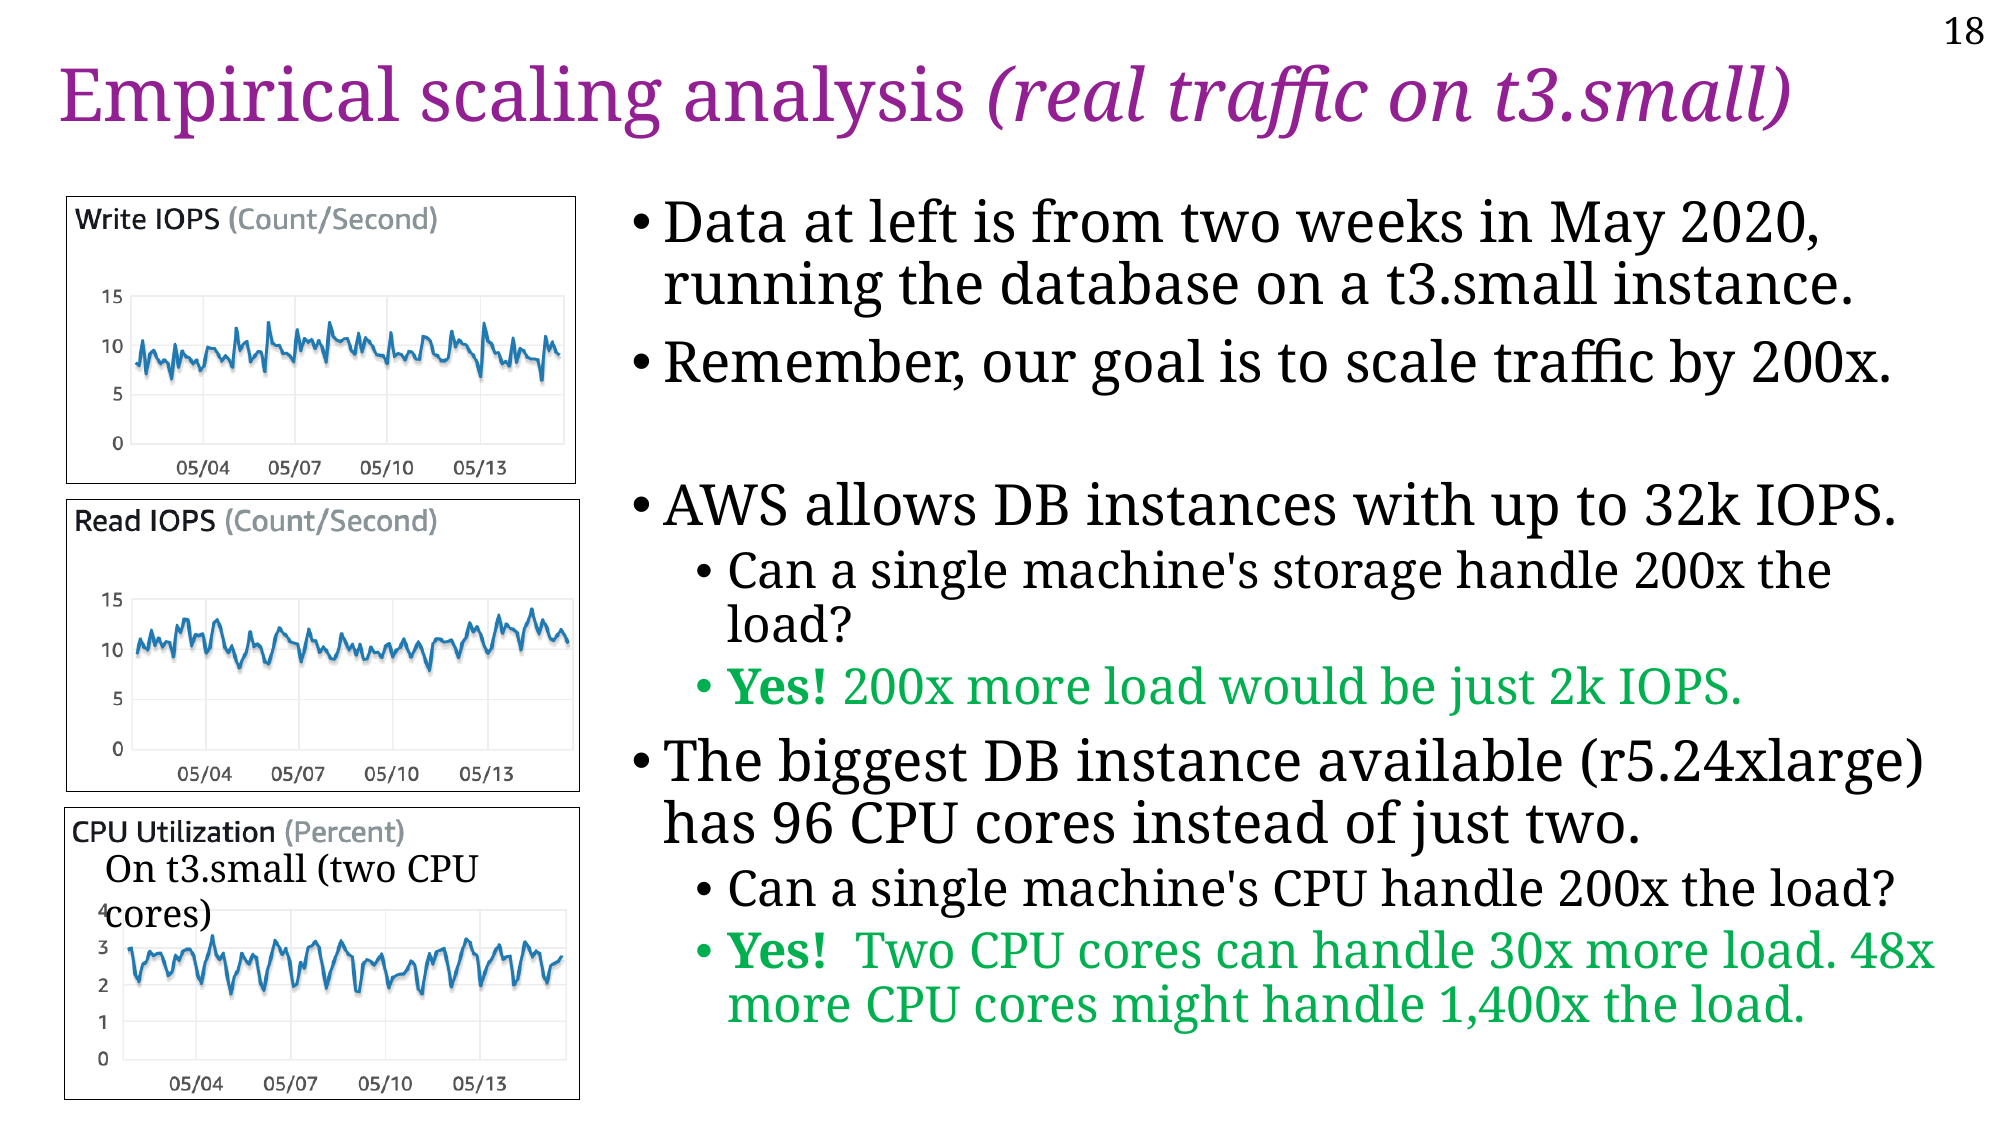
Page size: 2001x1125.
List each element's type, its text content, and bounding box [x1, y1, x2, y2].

title Empirical scaling analysis (real traffic on t3.small) [43, 25, 1953, 171]
picture [63, 807, 580, 1100]
list Data at left is from two weeks in May 2020, running the database on a t3.small instance. Remember, our goal is to scale traffic by 200x. AWS allows DB instances with up to 32k IOPS. Can a single machine's storage handle 200x the load? Yes! 200x more load would be just 2k IOPS. The biggest DB instance available (r5.24xlarge) has 96 CPU cores instead of just two. Can a single machine's CPU handle 200x the load? Yes! Two CPU cores can handle 30x more load. 48x more CPU cores might handle 1,400x the load. [616, 186, 1953, 1106]
picture [65, 499, 580, 792]
picture [66, 196, 576, 484]
